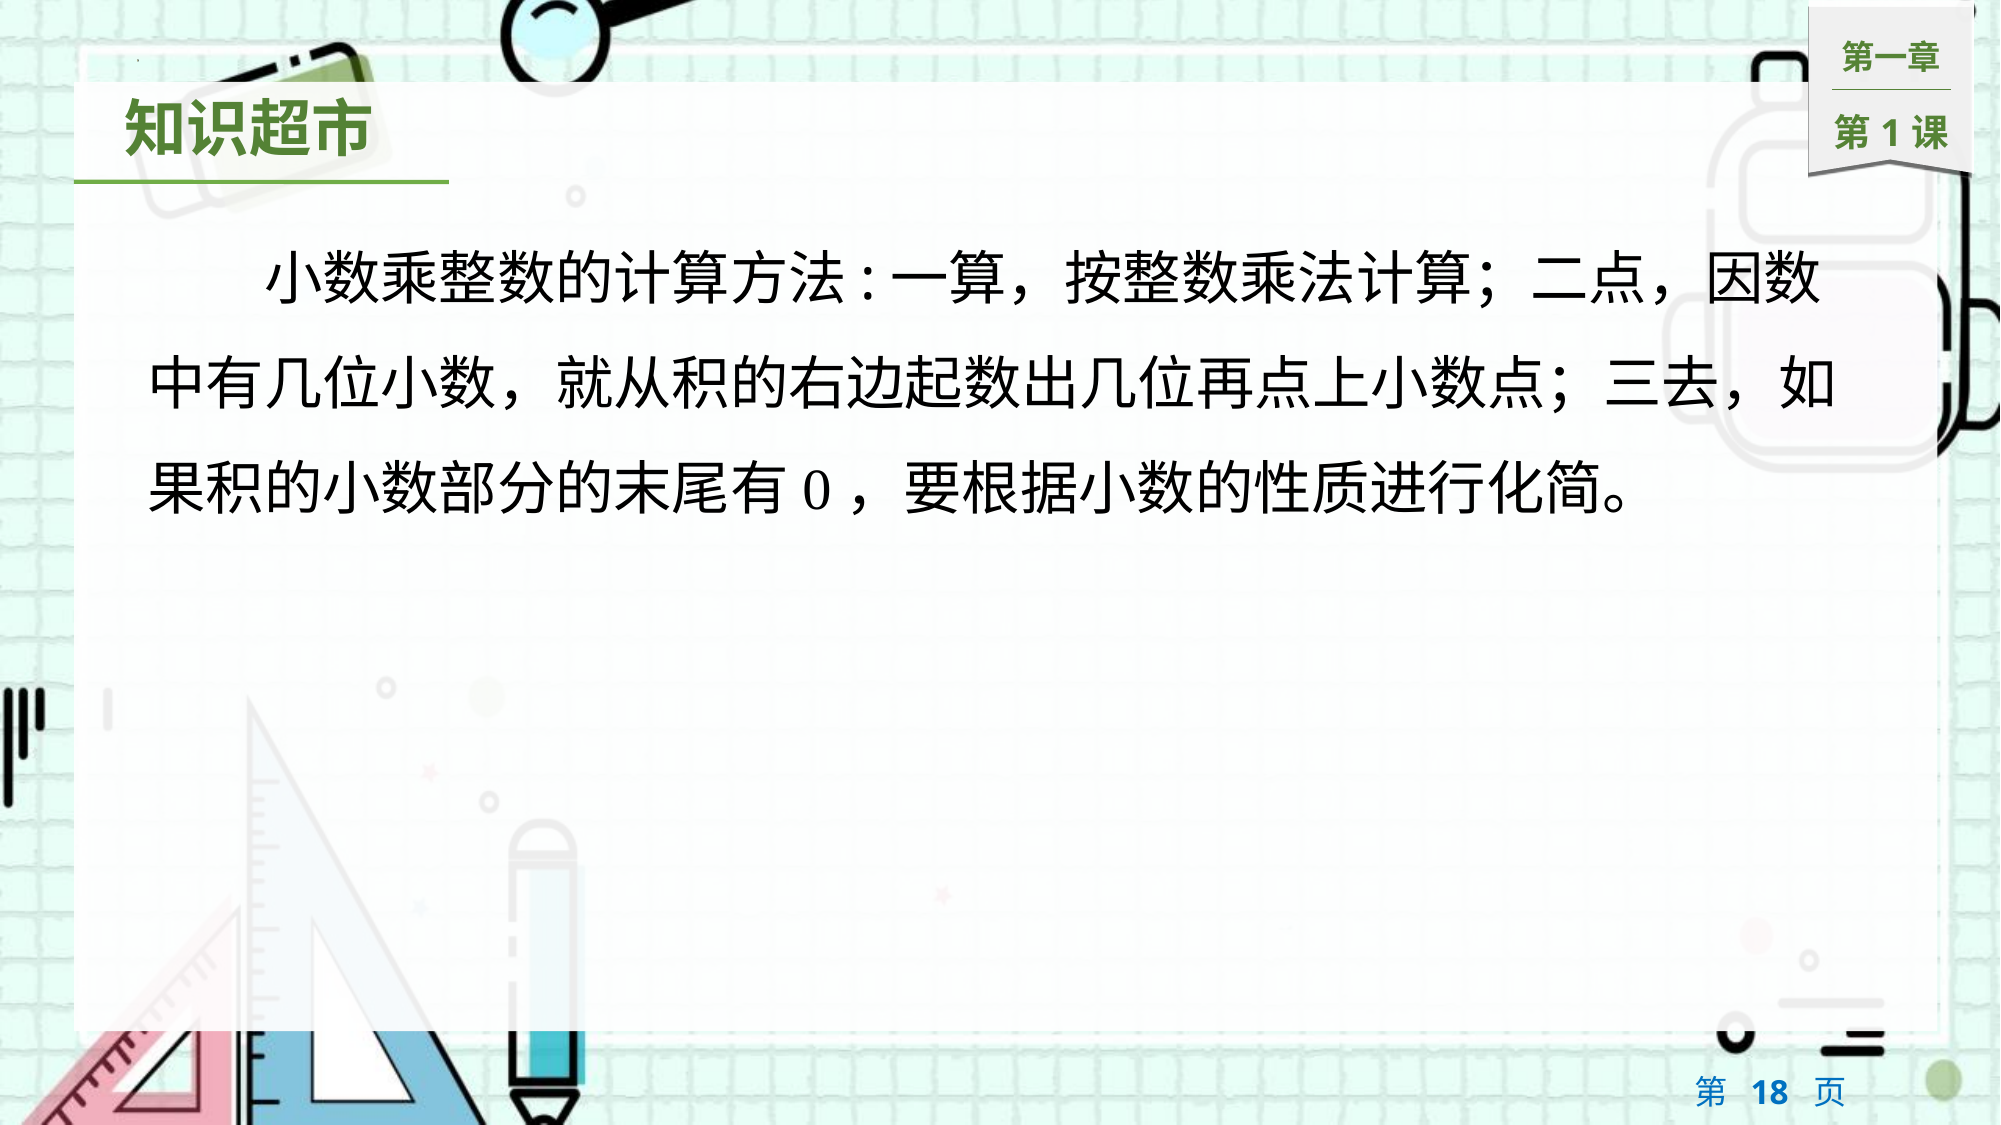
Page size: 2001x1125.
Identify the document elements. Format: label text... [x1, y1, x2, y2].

picture [1938, 168, 1971, 176]
picture [0, 0, 2000, 1125]
text_box 小数乘整数的计算方法:一算，按整数乘法计算；二点，因数中有几位小数，就从积的右边起数出几位再点上小数点；三去，如果积的小数部分的末尾有0，要根据小数的性质进行化简。 [147, 206, 1853, 522]
